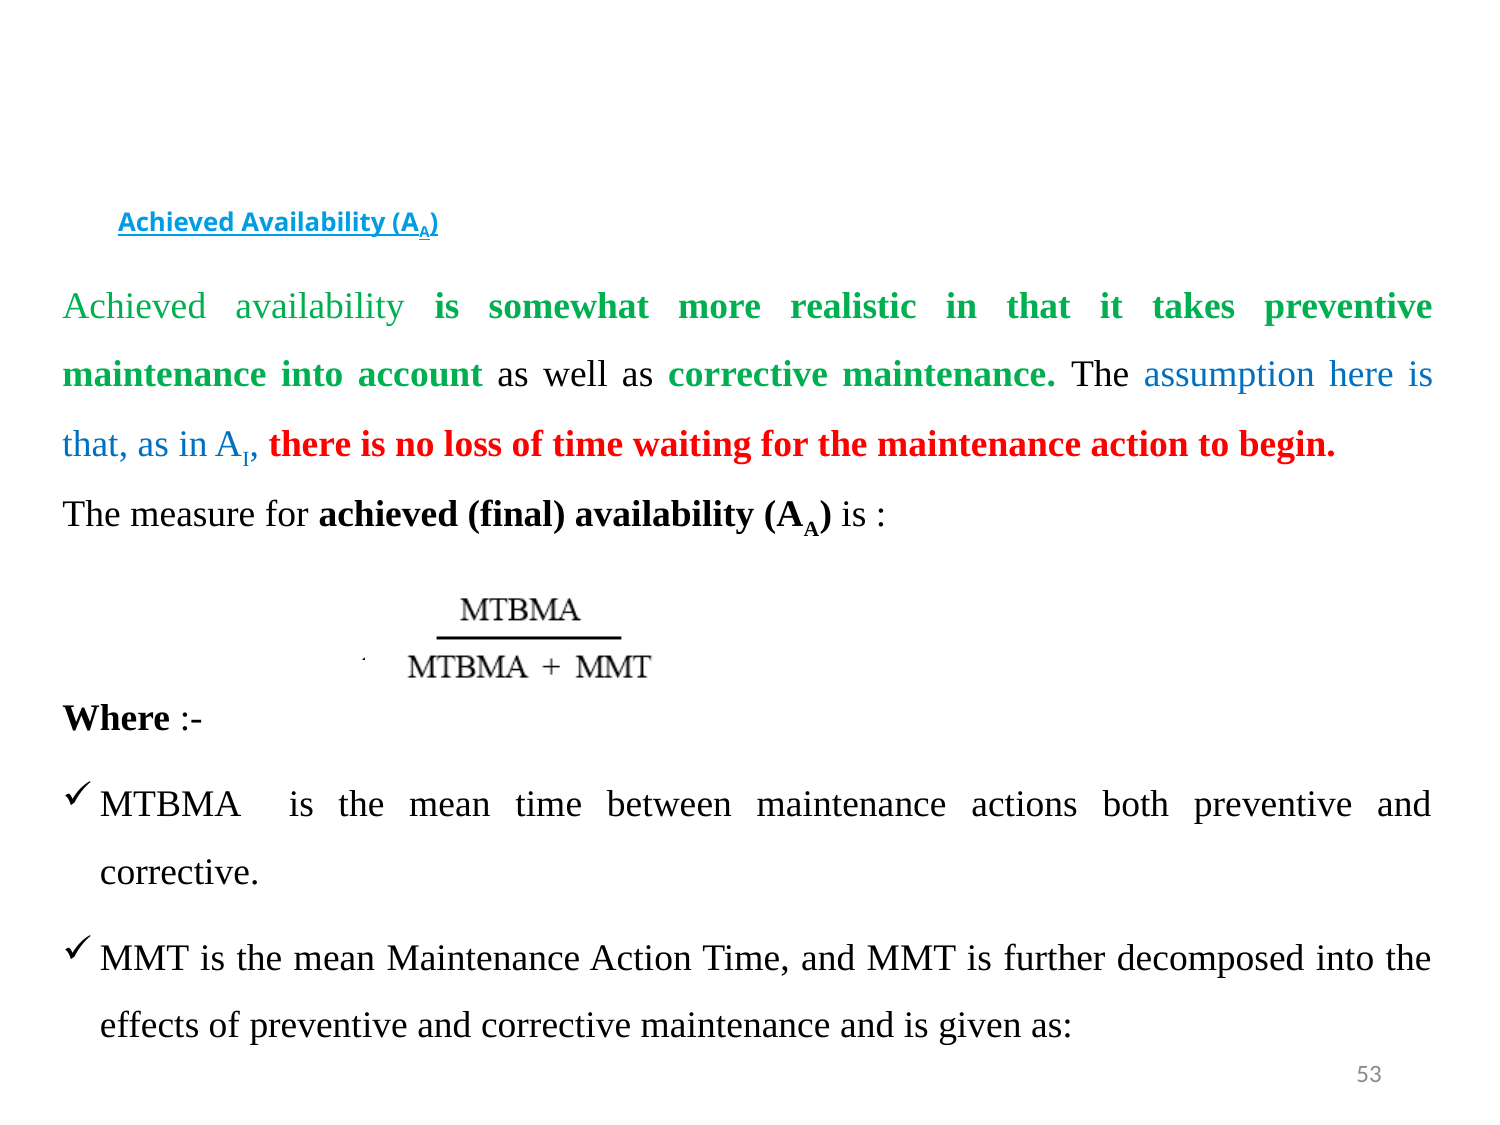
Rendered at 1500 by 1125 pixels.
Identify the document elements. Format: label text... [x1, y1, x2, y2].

picture [365, 578, 689, 716]
title Achieved Availability (AA) [103, 198, 794, 249]
slide_number 53 [1059, 1042, 1397, 1103]
list Achieved availability is somewhat more realistic in that it takes preventive maintenance into account as well as corrective maintenance. The assumption here is that, as in AI, there is no loss of time waiting for the maintenance action to begin. The measure for achieved (final) availability (AA) is : A A = Where :- MTBMA is the mean time between maintenance actions both preventive and corrective. MMT is the mean Maintenance Action Time, and MMT is further decomposed into the effects of preventive and corrective maintenance and is given as: [47, 251, 1449, 967]
